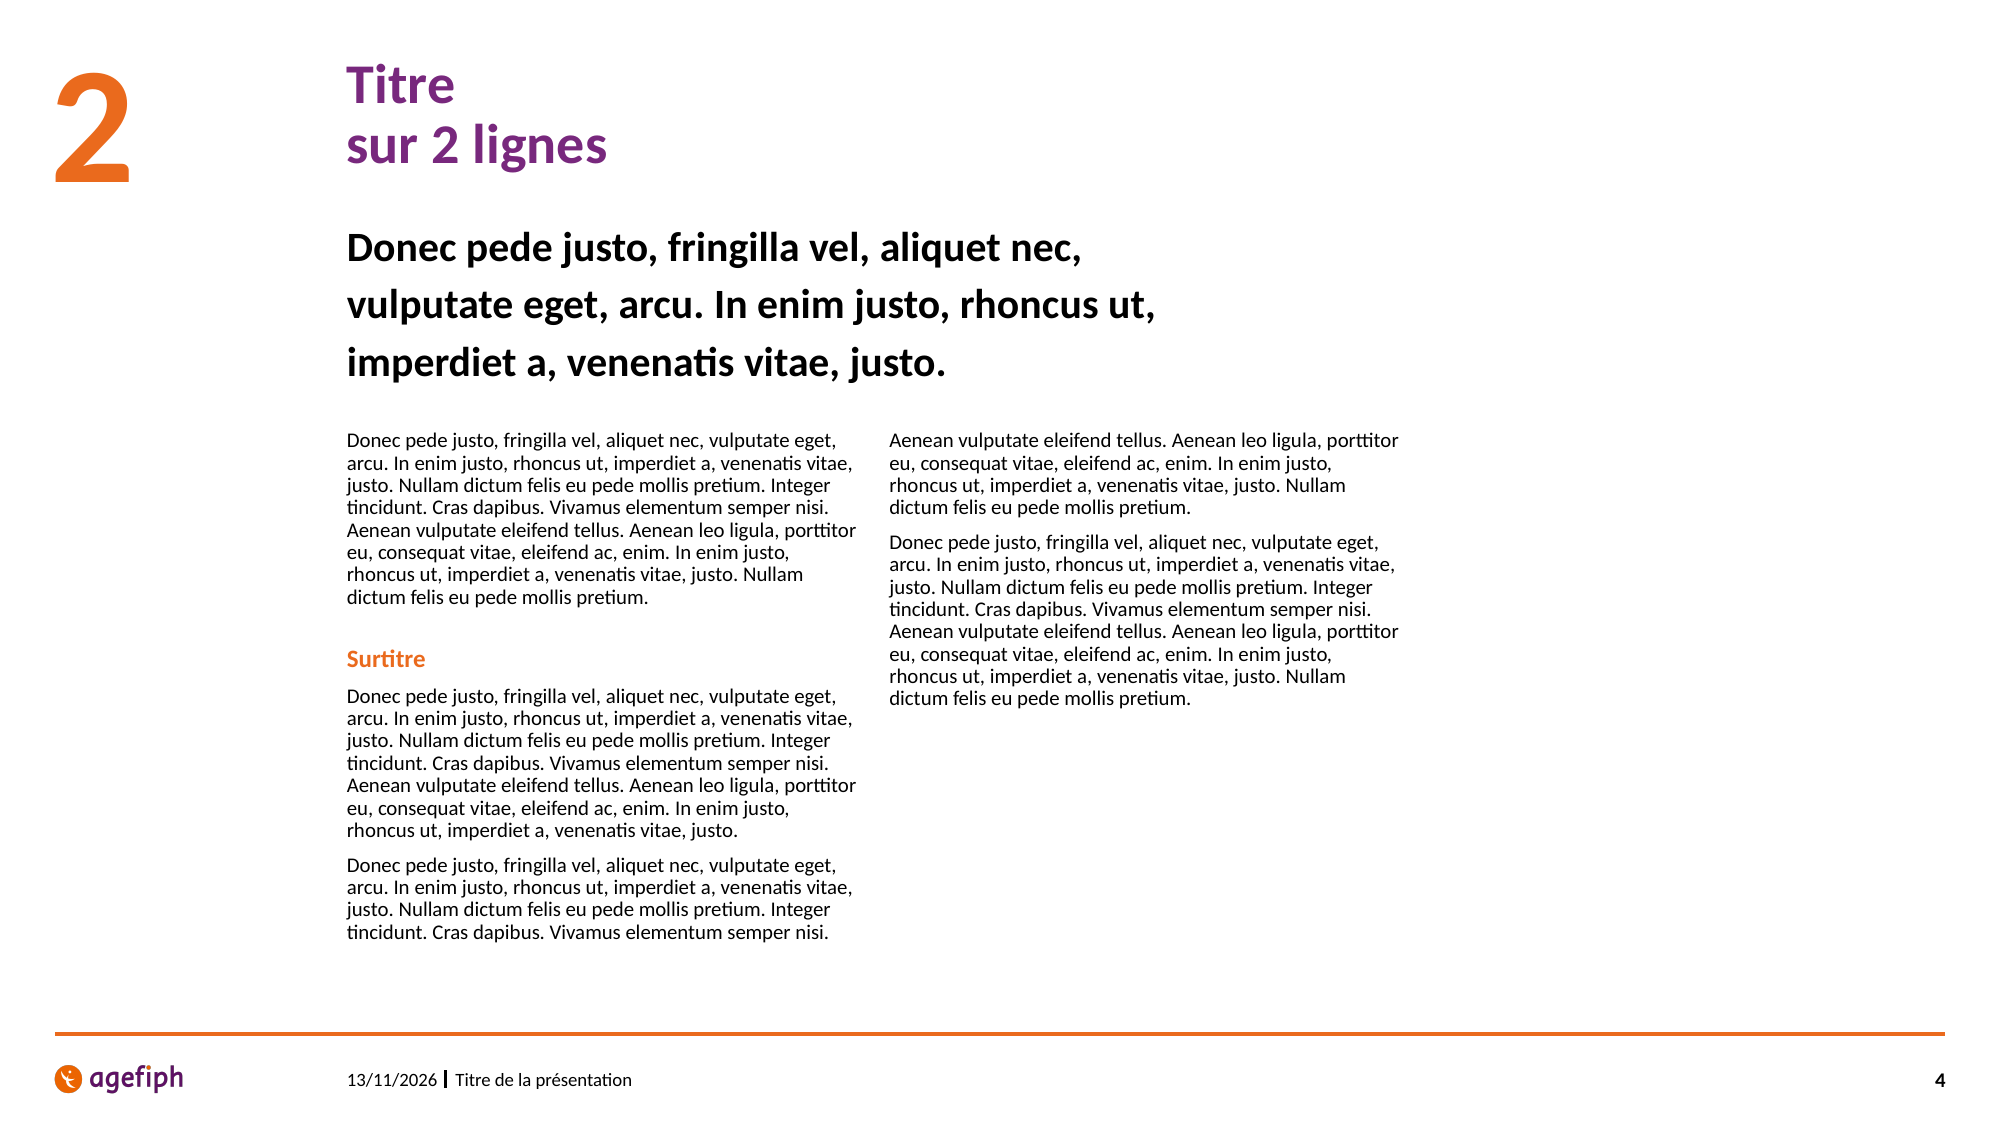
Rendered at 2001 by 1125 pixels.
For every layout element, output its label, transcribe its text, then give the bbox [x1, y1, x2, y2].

list Donec pede justo, fringilla vel, aliquet nec, vulputate eget, arcu. In enim justo, rhoncus ut, imperdiet a, venenatis vitae, justo. [346, 224, 1945, 382]
picture [46, 1056, 191, 1102]
list 2 [50, 38, 293, 177]
title Titre sur 2 lignes [346, 54, 1943, 177]
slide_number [346, 1051, 441, 1107]
list Donec pede justo, fringilla vel, aliquet nec, vulputate eget, arcu. In enim justo, rhoncus ut, imperdiet a, venenatis vitae, justo. Nullam dictum felis eu pede mollis pretium. Integer tincidunt. Cras dapibus. Vivamus elementum semper nisi. Aenean vulputate eleifend tellus. Aenean leo ligula, porttitor eu, consequat vitae, eleifend ac, enim. In enim justo, rhoncus ut, imperdiet a, venenatis vitae, justo. Nullam dictum felis eu pede mollis pretium. Surtitre Donec pede justo, fringilla vel, aliquet nec, vulputate eget, arcu. In enim justo, rhoncus ut, imperdiet a, venenatis vitae, justo. Nullam dictum felis eu pede mollis pretium. Integer tincidunt. Cras dapibus. Vivamus elementum semper nisi. Aenean vulputate eleifend tellus. Aenean leo ligula, porttitor eu, consequat vitae, eleifend ac, enim. In enim justo, rhoncus ut, imperdiet a, venenatis vitae, justo. Donec pede justo, fringilla vel, aliquet nec, vulputate eget, arcu. In enim justo, rhoncus ut, imperdiet a, venenatis vitae, justo. Nullam dictum felis eu pede mollis pretium. Integer tincidunt. Cras dapibus. Vivamus elementum semper nisi. Aenean vulputate eleifend tellus. Aenean leo ligula, porttitor eu, consequat vitae, eleifend ac, enim. In enim justo, rhoncus ut, imperdiet a, venenatis vitae, justo. Nullam dictum felis eu pede mollis pretium. Donec pede justo, fringilla vel, aliquet nec, vulputate eget, arcu. In enim justo, rhoncus ut, imperdiet a, venenatis vitae, justo. Nullam dictum felis eu pede mollis pretium. Integer tincidunt. Cras dapibus. Vivamus elementum semper nisi. Aenean vulputate eleifend tellus. Aenean leo ligula, porttitor eu, consequat vitae, eleifend ac, enim. In enim justo, rhoncus ut, imperdiet a, venenatis vitae, justo. Nullam dictum felis eu pede mollis pretium. [346, 429, 1945, 964]
footer Titre de la présentation [455, 1051, 1772, 1107]
slide_number 4 [1790, 1051, 1946, 1107]
